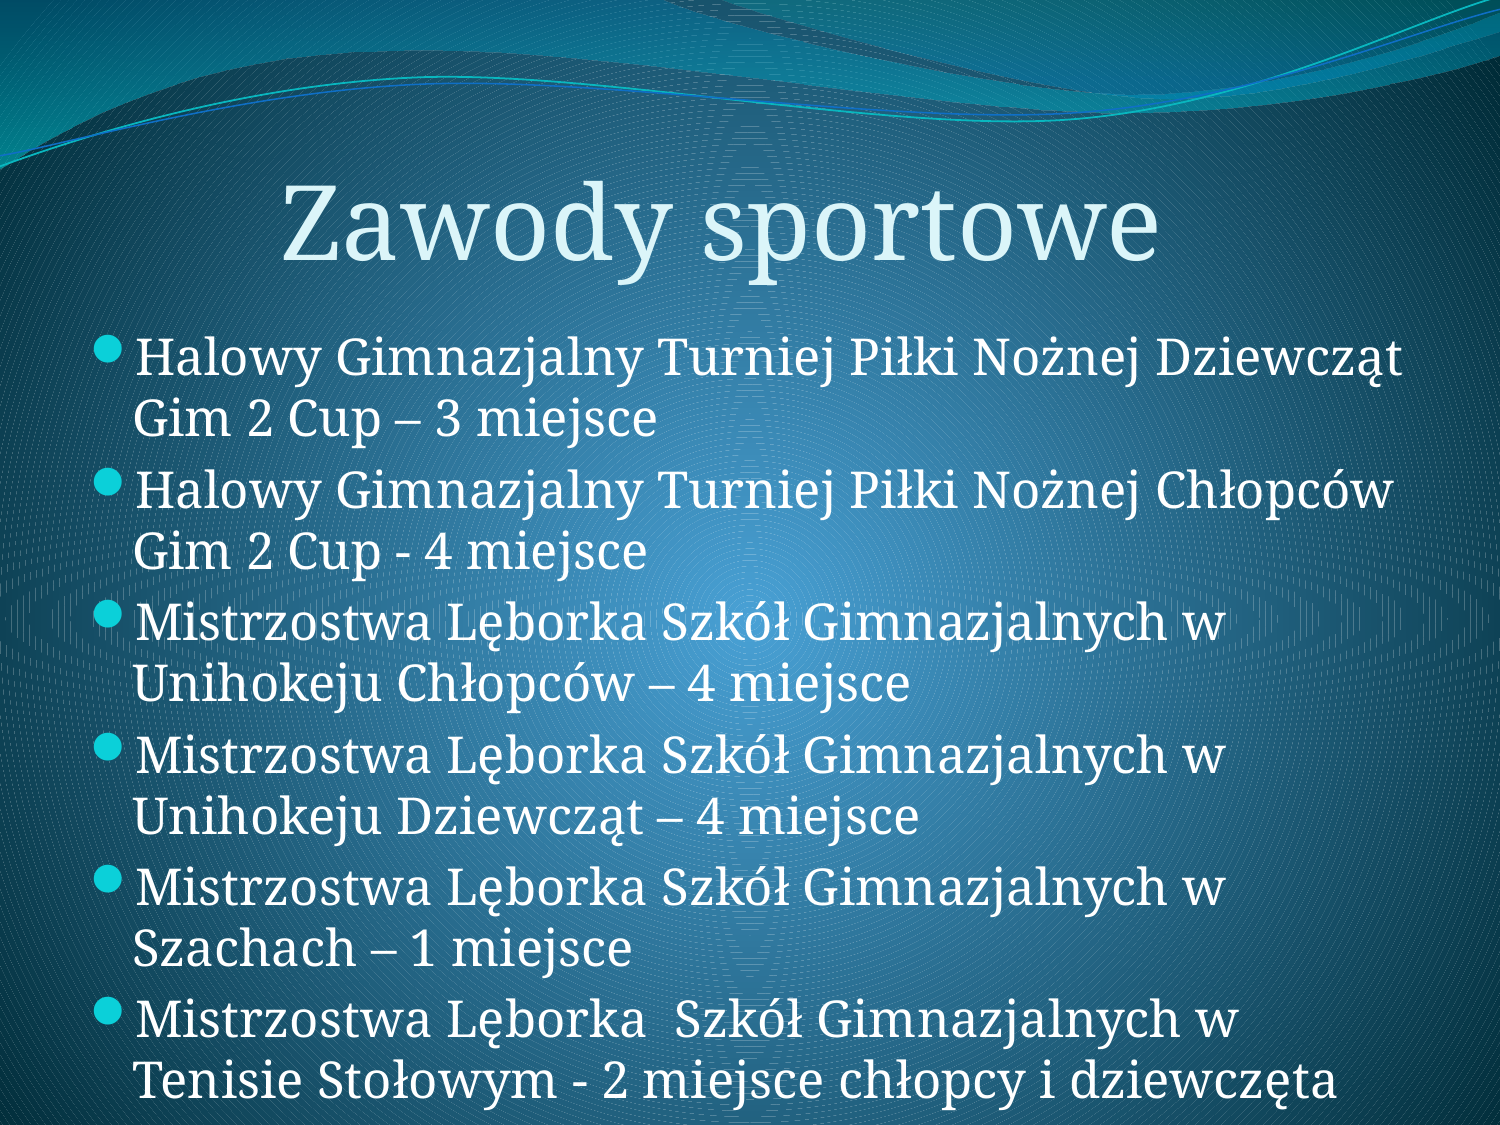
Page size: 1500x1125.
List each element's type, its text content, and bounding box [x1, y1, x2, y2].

title Zawody sportowe [46, 93, 1397, 282]
list Halowy Gimnazjalny Turniej Piłki Nożnej Dziewcząt Gim 2 Cup – 3 miejsce Halowy Gimnazjalny Turniej Piłki Nożnej Chłopców Gim 2 Cup - 4 miejsce Mistrzostwa Lęborka Szkół Gimnazjalnych w Unihokeju Chłopców – 4 miejsce Mistrzostwa Lęborka Szkół Gimnazjalnych w Unihokeju Dziewcząt – 4 miejsce Mistrzostwa Lęborka Szkół Gimnazjalnych w Szachach – 1 miejsce Mistrzostwa Lęborka Szkół Gimnazjalnych w Tenisie Stołowym - 2 miejsce chłopcy i dziewczęta [75, 317, 1425, 1125]
